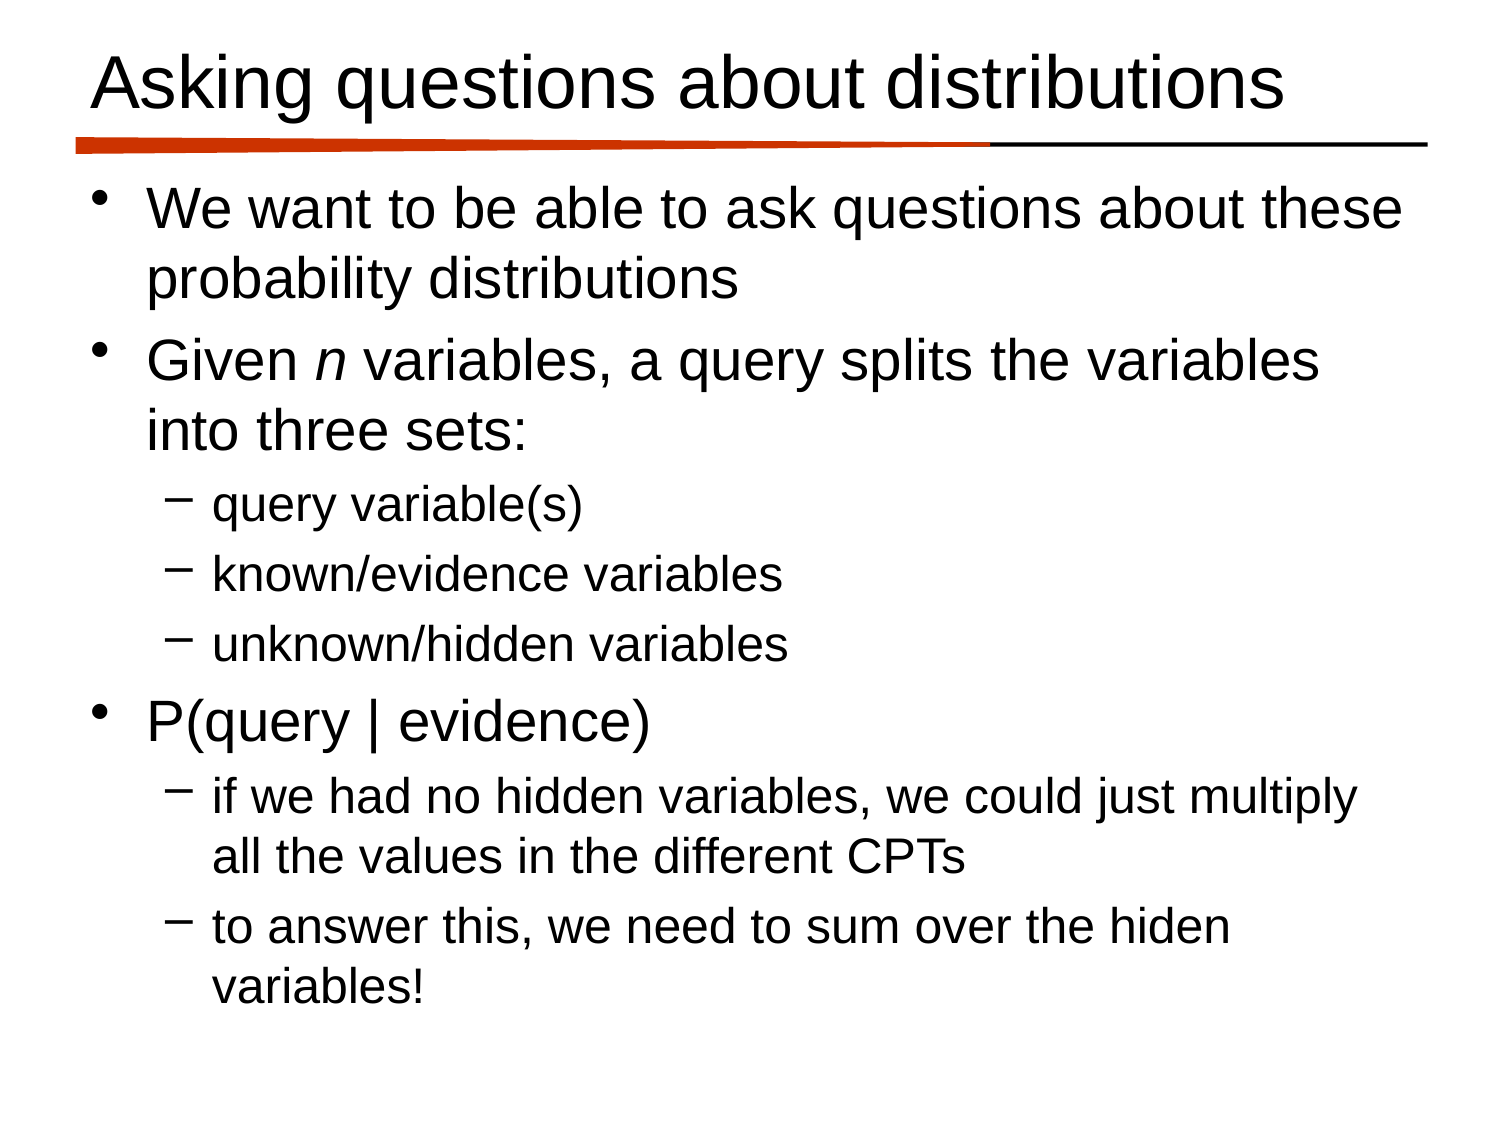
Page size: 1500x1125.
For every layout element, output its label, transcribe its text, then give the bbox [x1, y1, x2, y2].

list We want to be able to ask questions about these probability distributions Given n variables, a query splits the variables into three sets: query variable(s) known/evidence variables unknown/hidden variables P(query | evidence) if we had no hidden variables, we could just multiply all the values in the different CPTs to answer this, we need to sum over the hiden variables! [74, 162, 1426, 1006]
title Asking questions about distributions [74, 24, 1426, 133]
